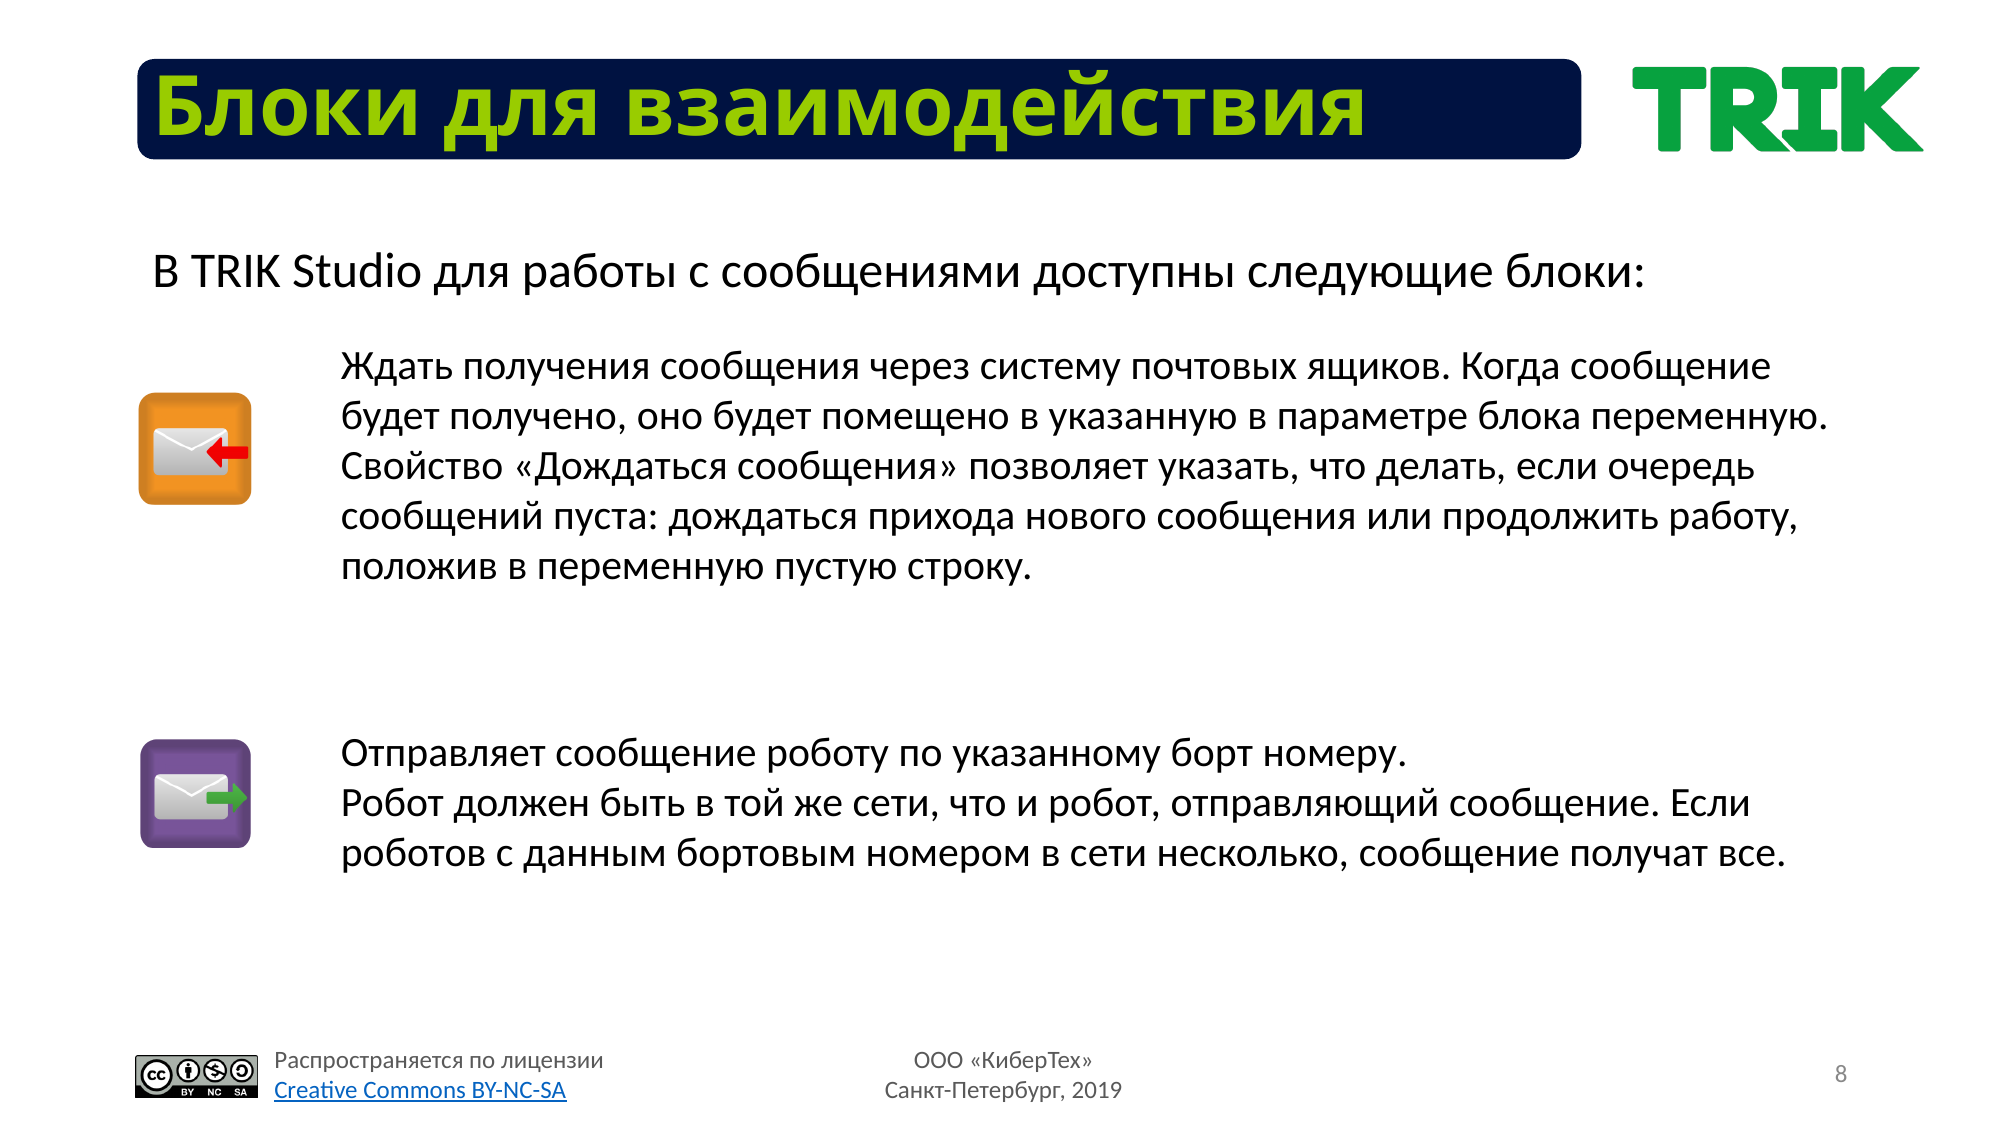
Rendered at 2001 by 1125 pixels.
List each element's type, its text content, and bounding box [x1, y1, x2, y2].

slide_number 8 [1412, 1042, 1863, 1103]
picture [135, 1055, 258, 1098]
title Блоки для взаимодействия [137, 56, 1582, 157]
picture [137, 738, 252, 849]
list В TRIK Studio для работы с сообщениями доступны следующие блоки: [137, 220, 1734, 303]
text_box Ждать получения сообщения через систему почтовых ящиков. Когда сообщение будет получено, оно будет помещено в указанную в параметре блока переменную. Свойство «Дождаться сообщения» позволяет указать, что делать, если очередь сообщений пуста: дождаться прихода нового сообщения или продолжить работу, положив в переменную пустую строку. [325, 322, 1863, 591]
picture [1631, 64, 1924, 154]
picture [137, 389, 252, 505]
text_box Отправляет сообщение роботу по указанному борт номеру. Робот должен быть в той же сети, что и робот, отправляющий сообщение. Если роботов с данным бортовым номером в сети несколько, сообщение получат все. [325, 709, 1863, 858]
